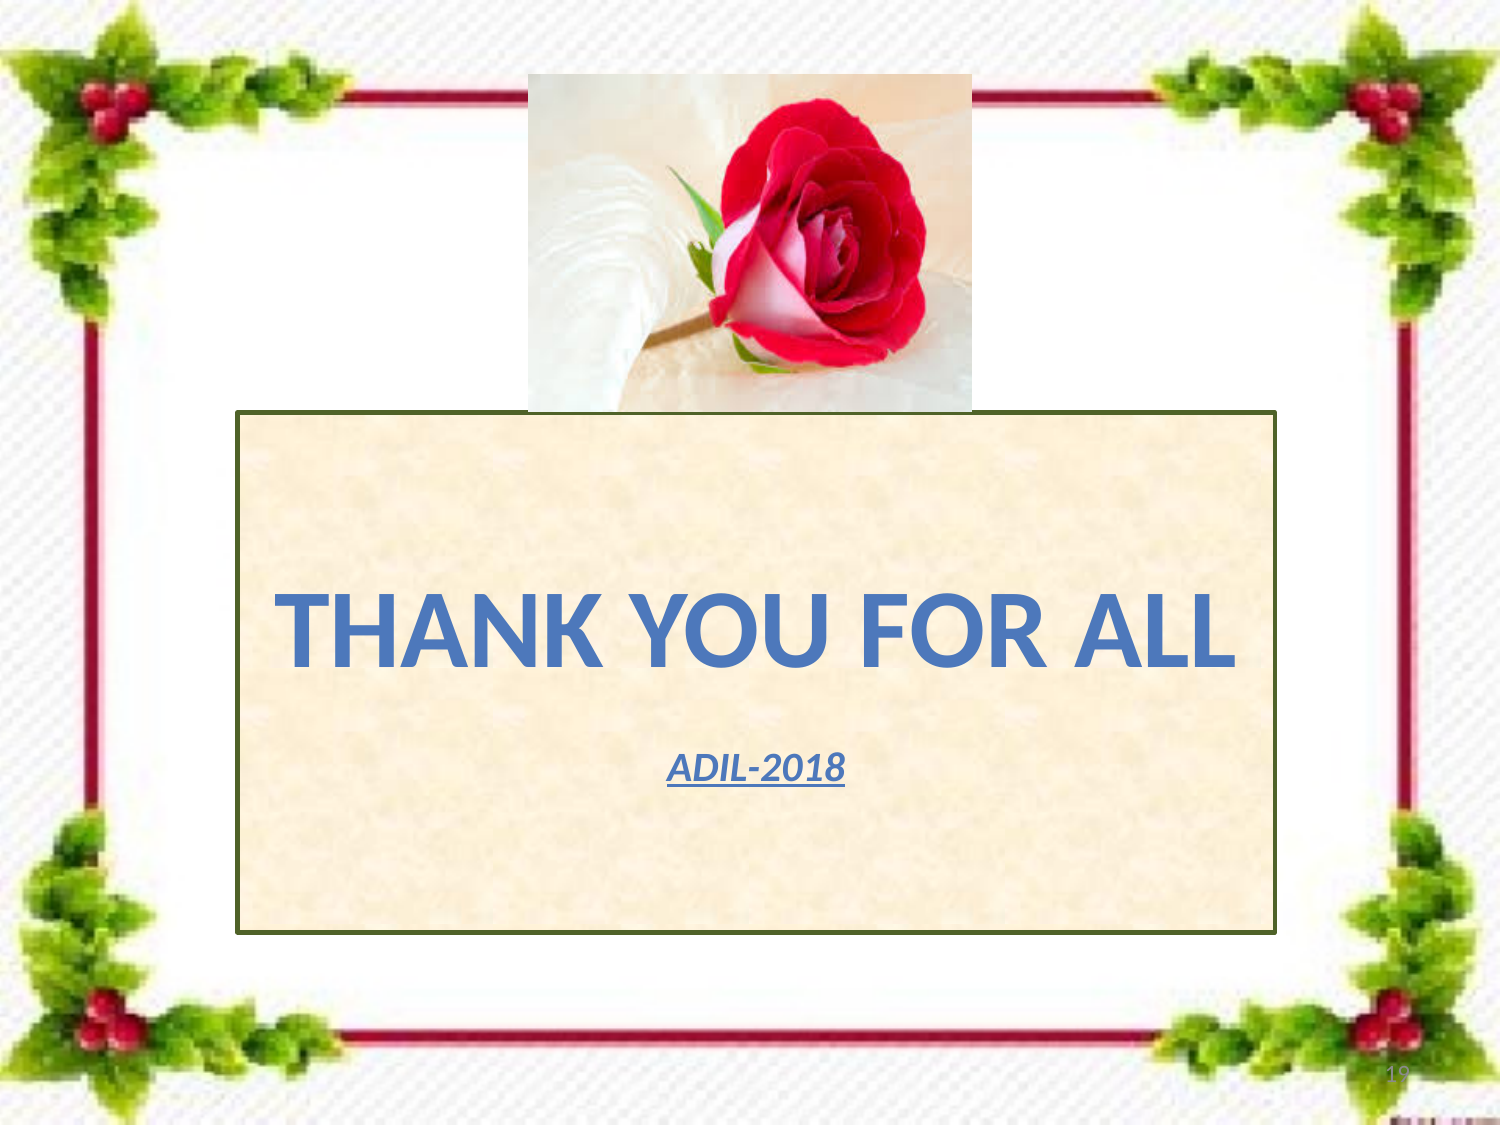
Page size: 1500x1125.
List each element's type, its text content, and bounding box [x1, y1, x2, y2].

picture [0, 0, 1500, 1125]
text_box Thank You For All Adil-2018 [235, 410, 1277, 935]
slide_number 19 [1074, 1042, 1425, 1103]
